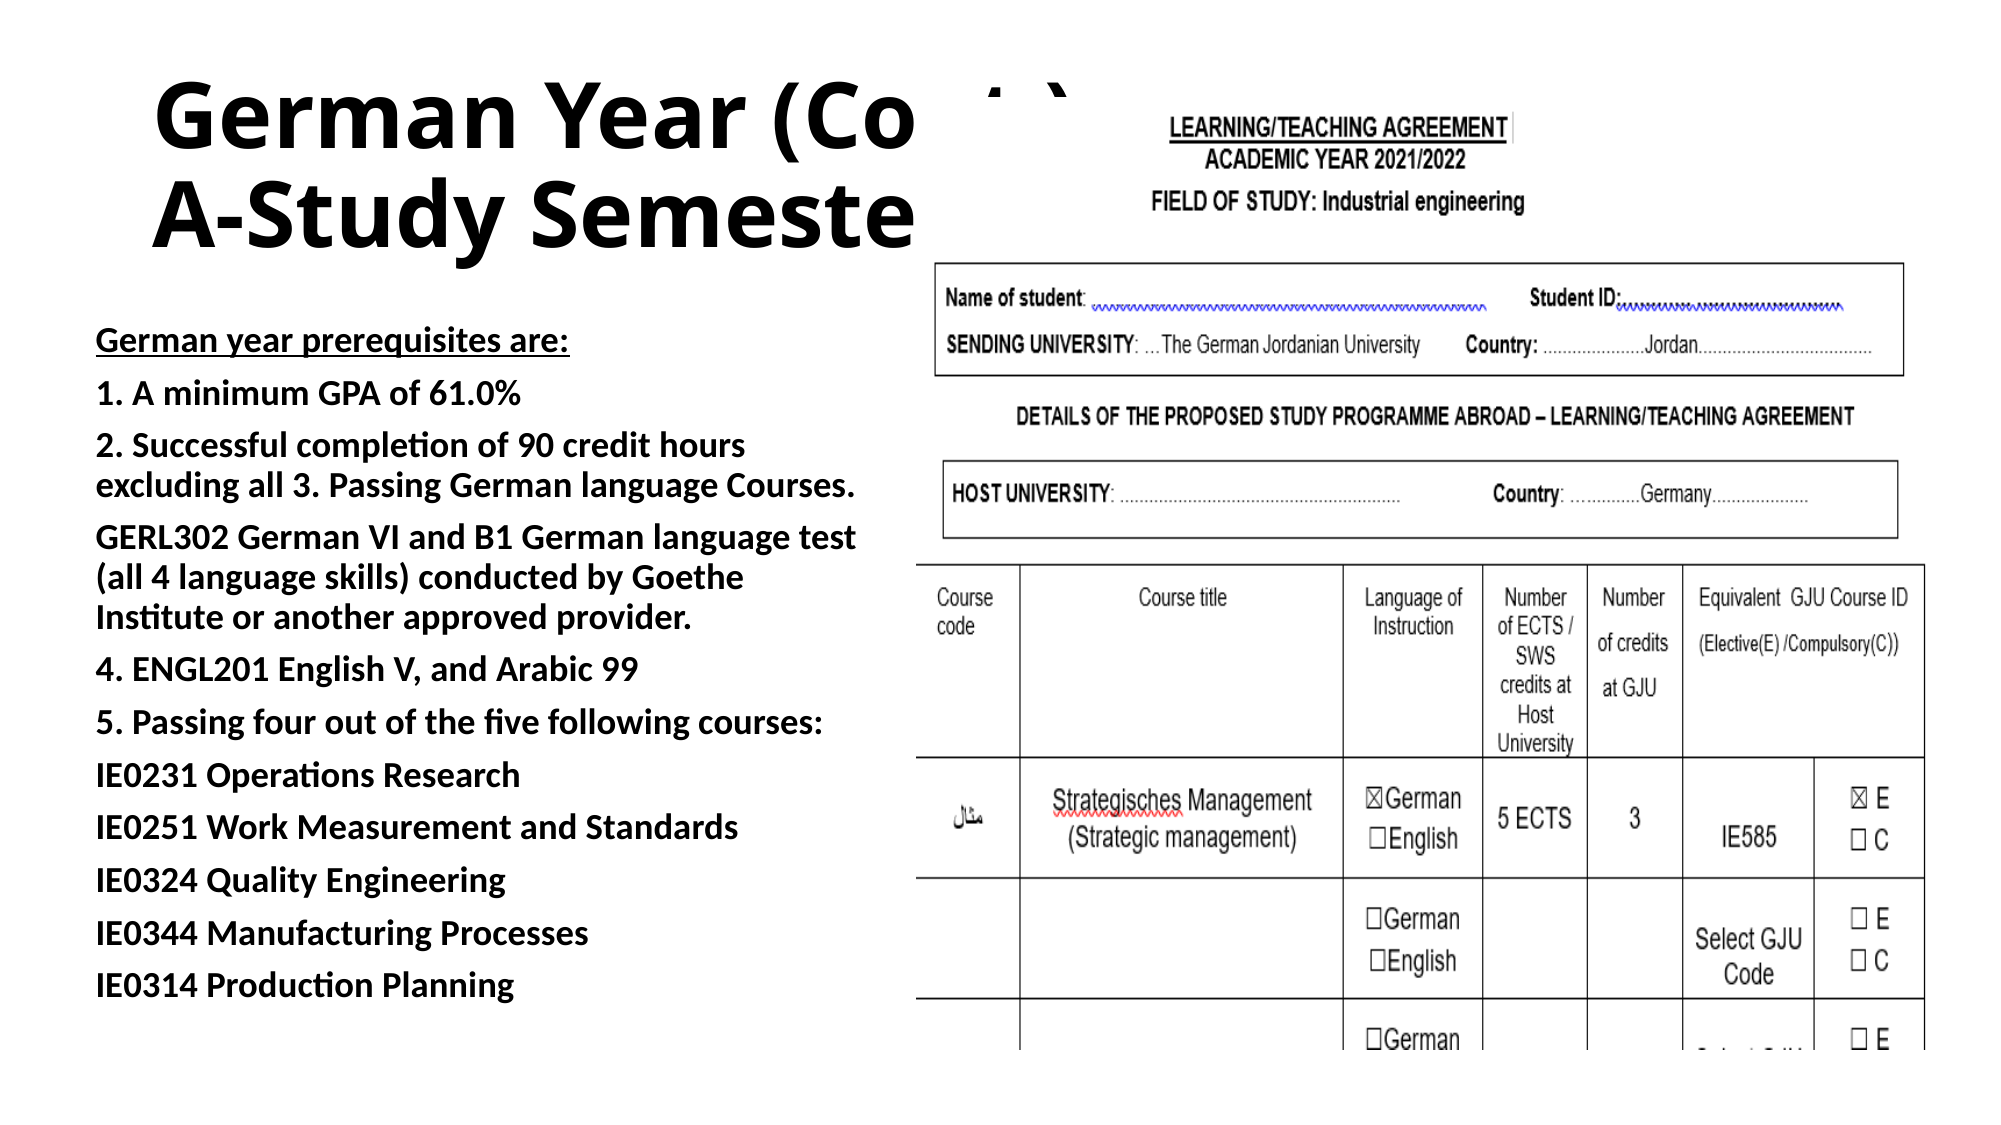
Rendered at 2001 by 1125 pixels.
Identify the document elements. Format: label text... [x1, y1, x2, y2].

list German year prerequisites are: 1. A minimum GPA of 61.0% 2. Successful completion of 90 credit hours excluding all 3. Passing German language Courses. GERL302 German VI and B1 German language test (all 4 language skills) conducted by Goethe Institute or another approved provider. 4. ENGL201 English V, and Arabic 99 5. Passing four out of the five following courses: IE0231 Operations Research IE0251 Work Measurement and Standards IE0324 Quality Engineering IE0344 Manufacturing Processes IE0314 Production Planning [80, 313, 890, 1028]
picture [916, 97, 1931, 1050]
title German Year (Cont.) A-Study Semester [137, 59, 1863, 278]
